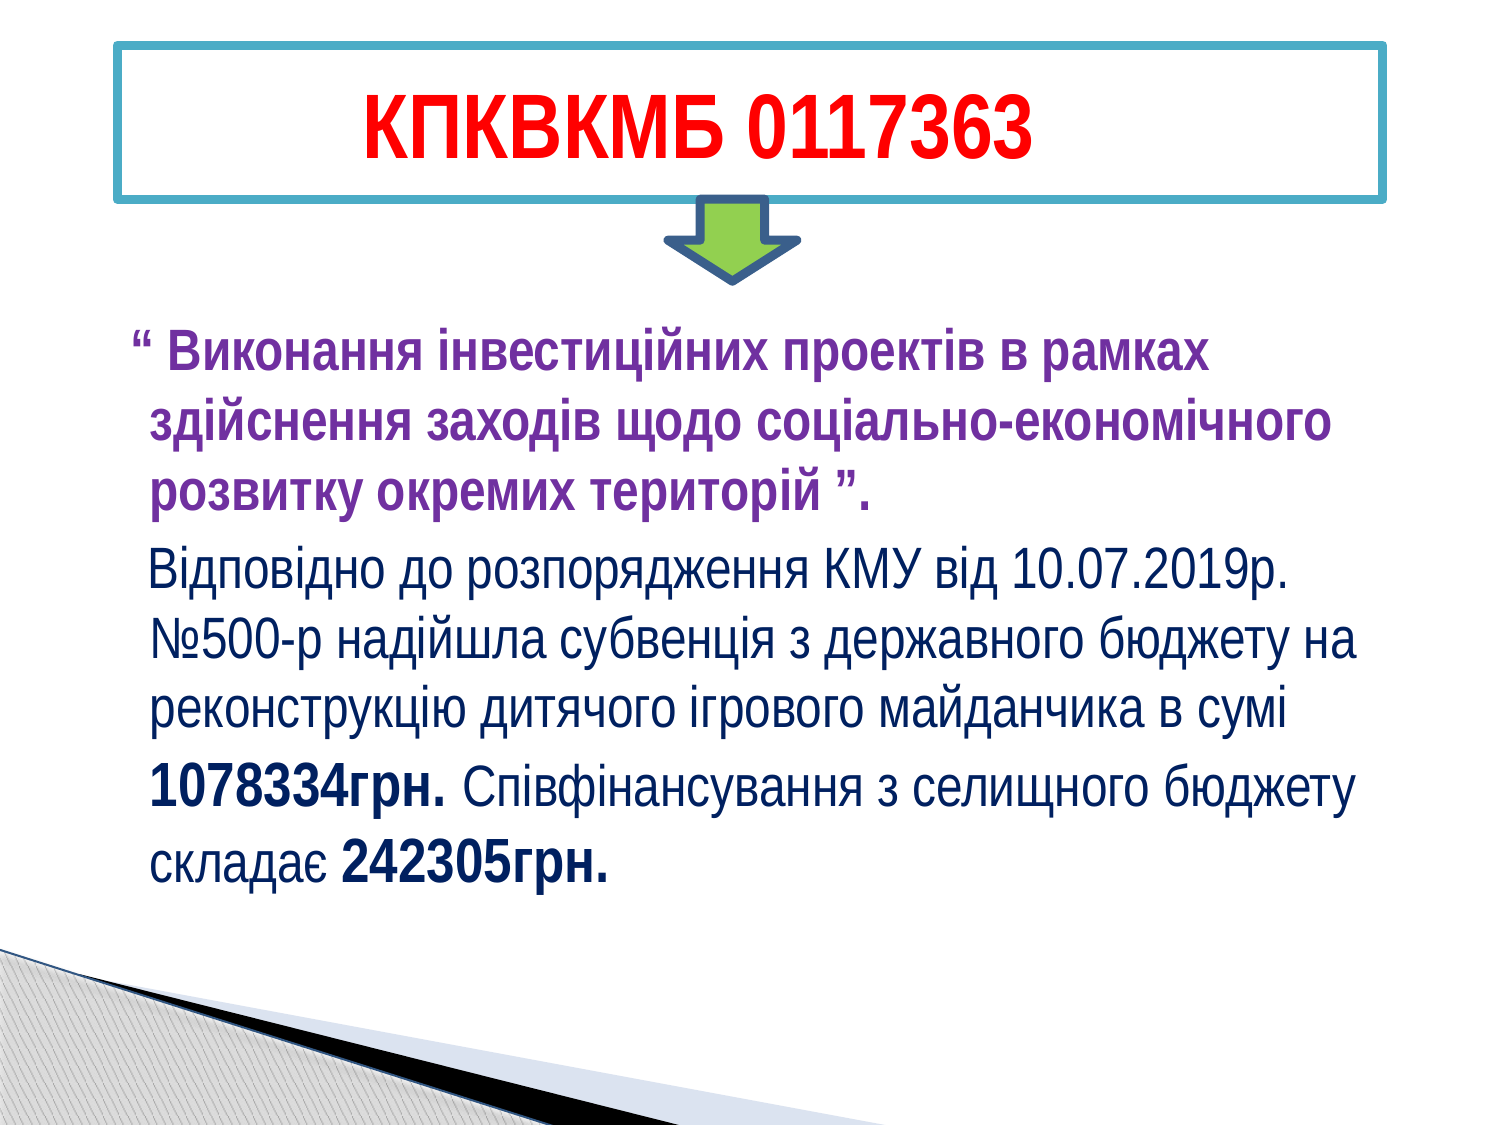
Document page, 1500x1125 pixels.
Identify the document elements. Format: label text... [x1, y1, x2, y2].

text_box [663, 194, 802, 286]
list “ Виконання інвестиційних проектів в рамках здійснення заходів щодо соціально-економічного розвитку окремих територій ”. Відповідно до розпорядження КМУ від 10.07.2019р.№500-р надійшла субвенція з державного бюджету на реконструкцію дитячого ігрового майданчика в сумі 1078334грн. Співфінансування з селищного бюджету складає 242305грн. [75, 304, 1425, 914]
title КПКВКМБ 0117363 [113, 41, 1387, 204]
